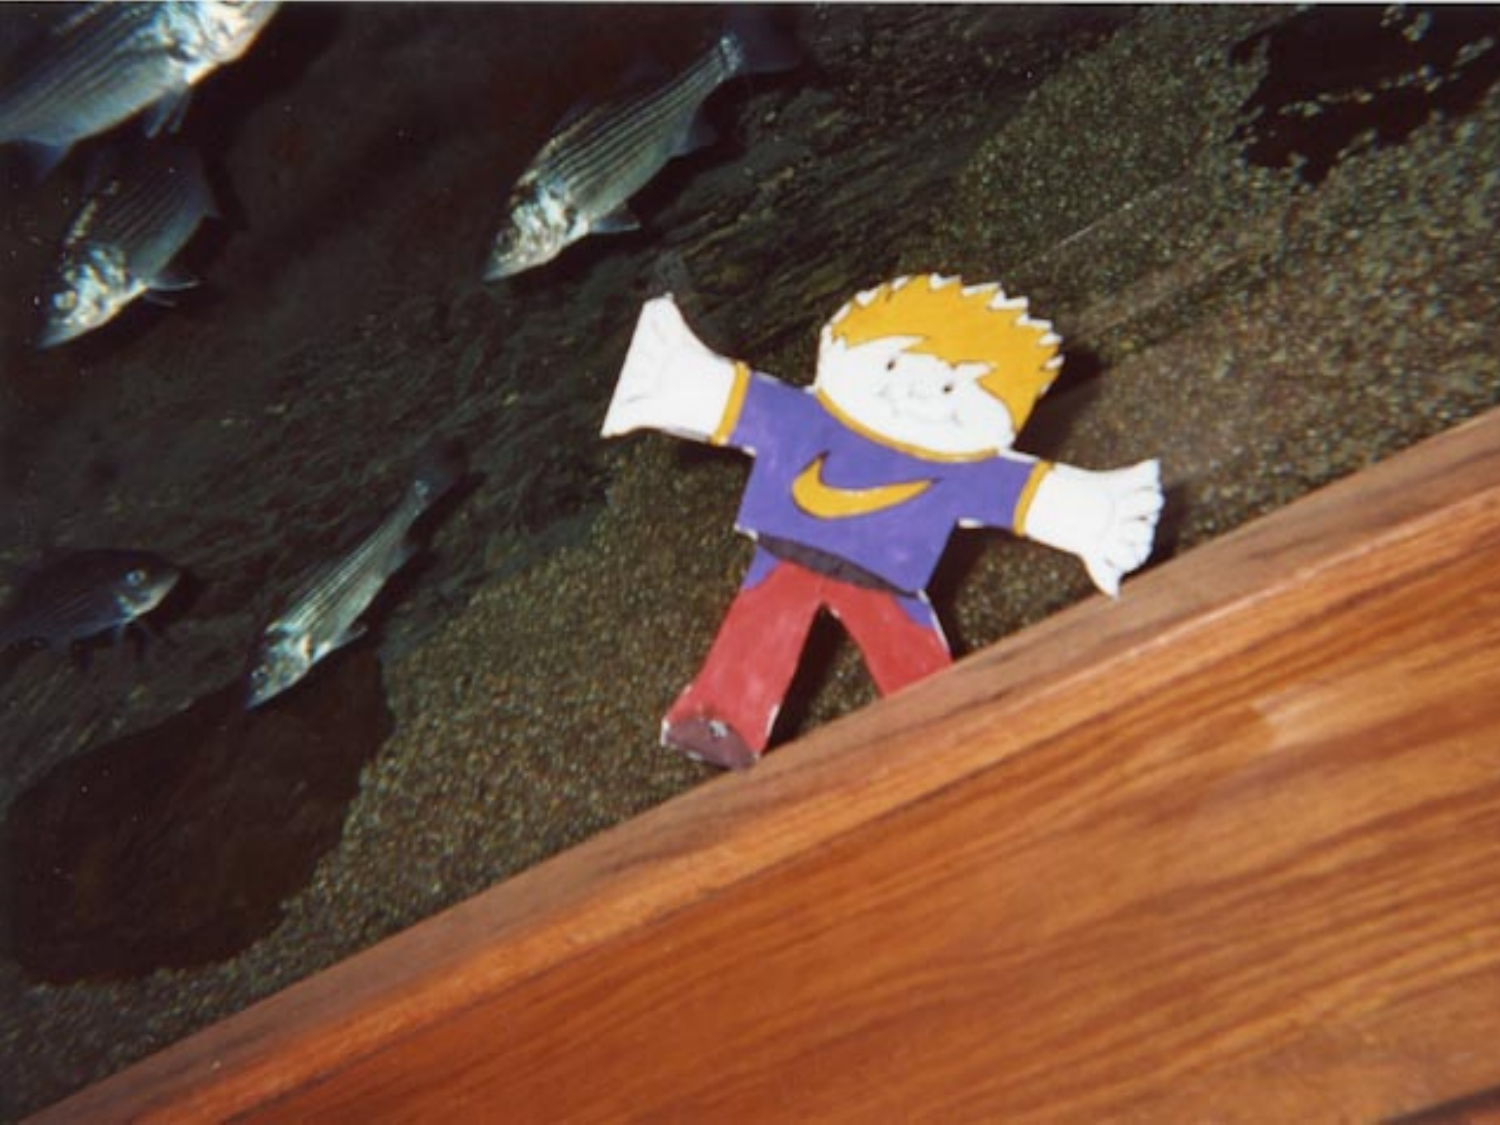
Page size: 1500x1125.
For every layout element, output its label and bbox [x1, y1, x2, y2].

list [0, 0, 1500, 1125]
